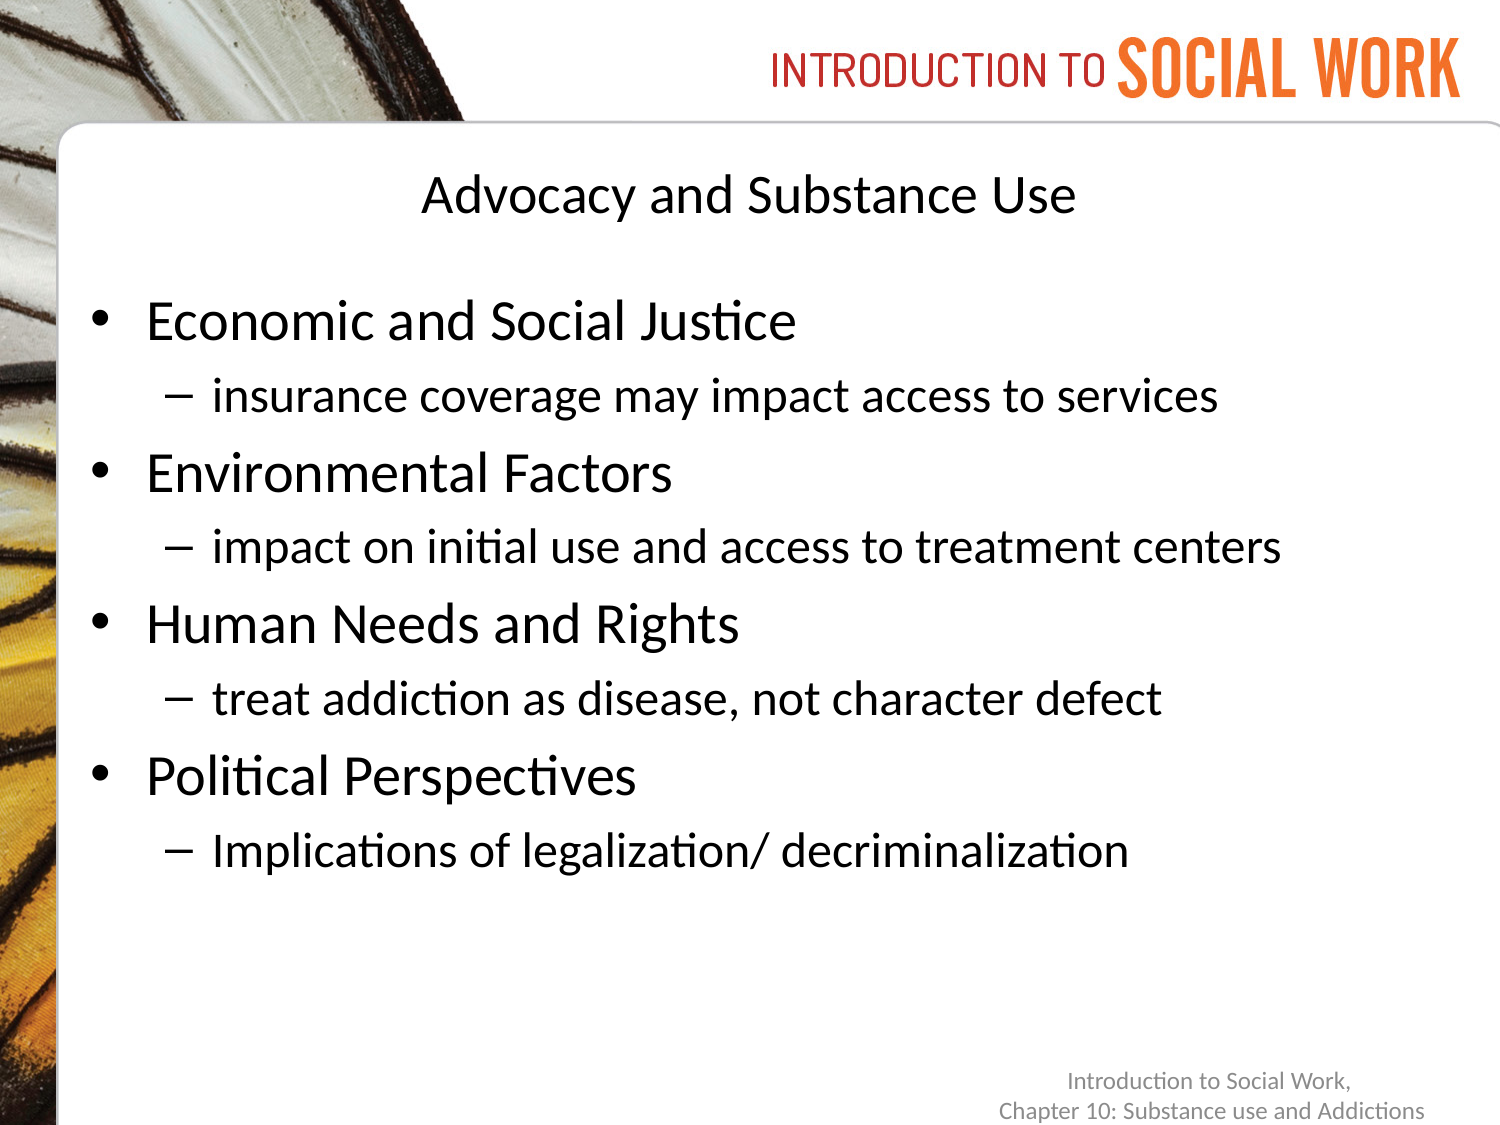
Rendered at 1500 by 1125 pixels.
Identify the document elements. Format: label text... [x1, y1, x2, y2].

picture [0, 0, 1500, 1125]
footer Introduction to Social Work, Chapter 10: Substance use and Addictions [950, 1065, 1475, 1125]
title Advocacy and Substance Use [75, 149, 1425, 233]
list Economic and Social Justice insurance coverage may impact access to services Environmental Factors impact on initial use and access to treatment centers Human Needs and Rights treat addiction as disease, not character defect Political Perspectives Implications of legalization/ decriminalization [75, 275, 1500, 1050]
